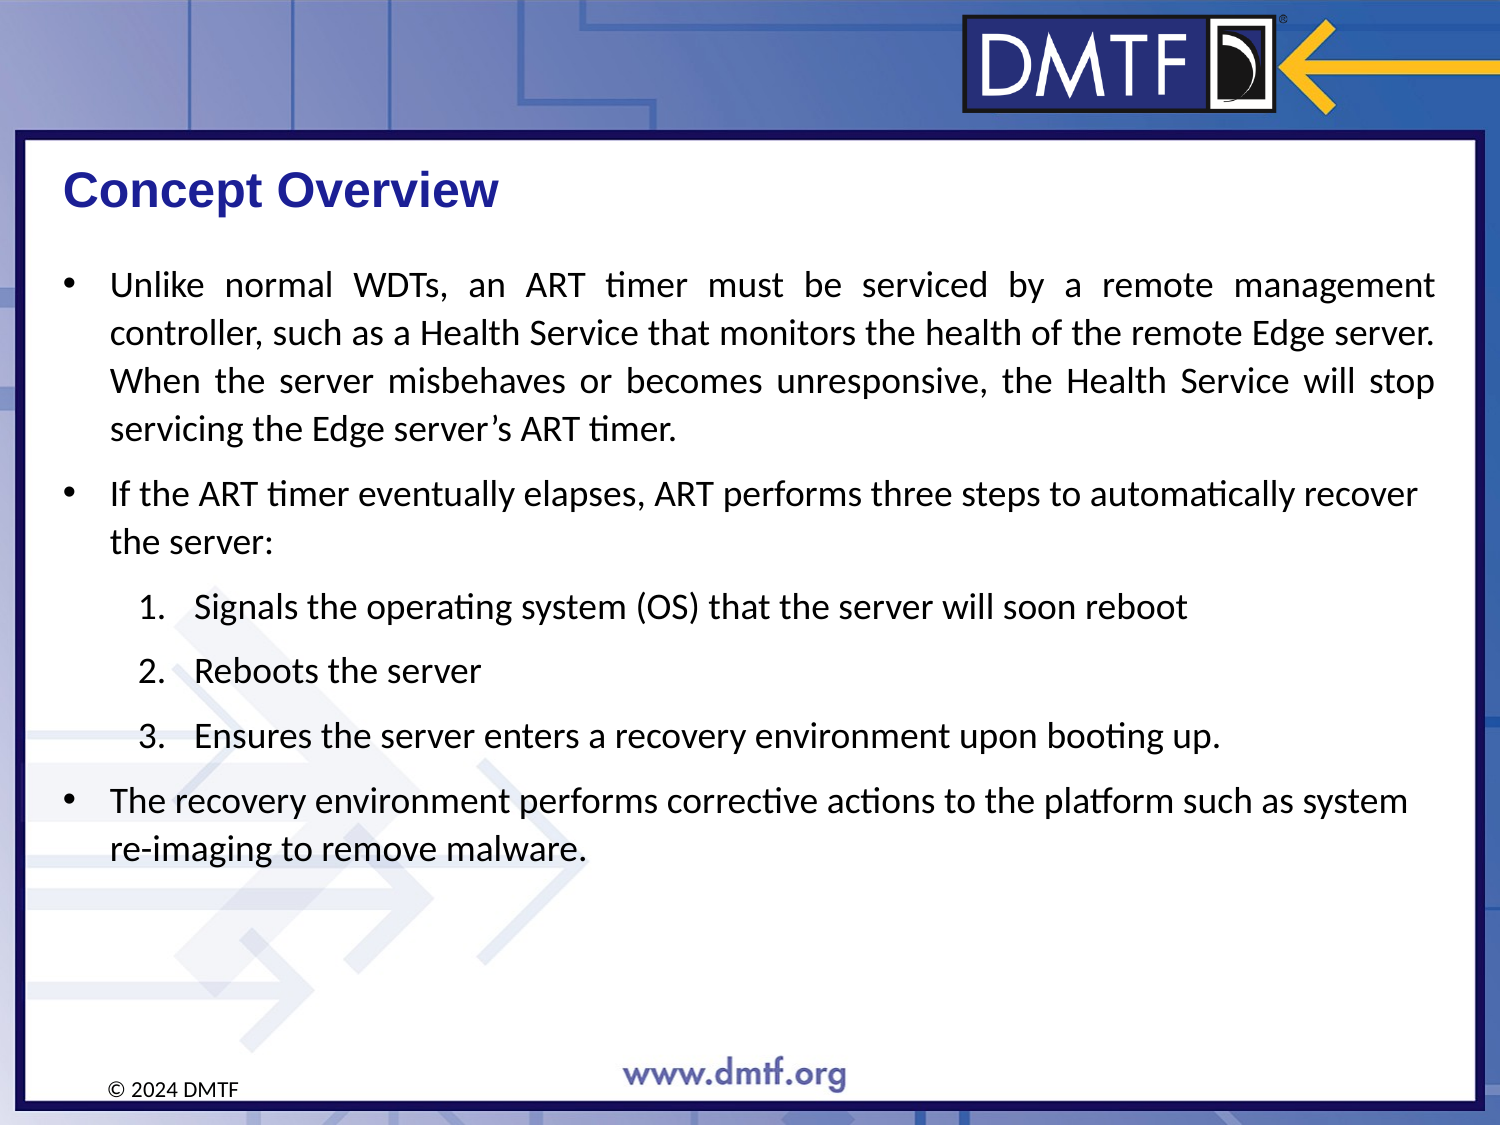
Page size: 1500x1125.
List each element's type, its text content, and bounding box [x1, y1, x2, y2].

text_box © 2024 DMTF [92, 1067, 407, 1110]
list Unlike normal WDTs, an ART timer must be serviced by a remote management controller, such as a Health Service that monitors the health of the remote Edge server. When the server misbehaves or becomes unresponsive, the Health Service will stop servicing the Edge server’s ART timer. If the ART timer eventually elapses, ART performs three steps to automatically recover the server: Signals the operating system (OS) that the server will soon reboot Reboots the server Ensures the server enters a recovery environment upon booting up. The recovery environment performs corrective actions to the platform such as system re-imaging to remove malware. [62, 256, 1437, 968]
picture [0, 0, 1500, 1125]
title Concept Overview [62, 157, 859, 219]
